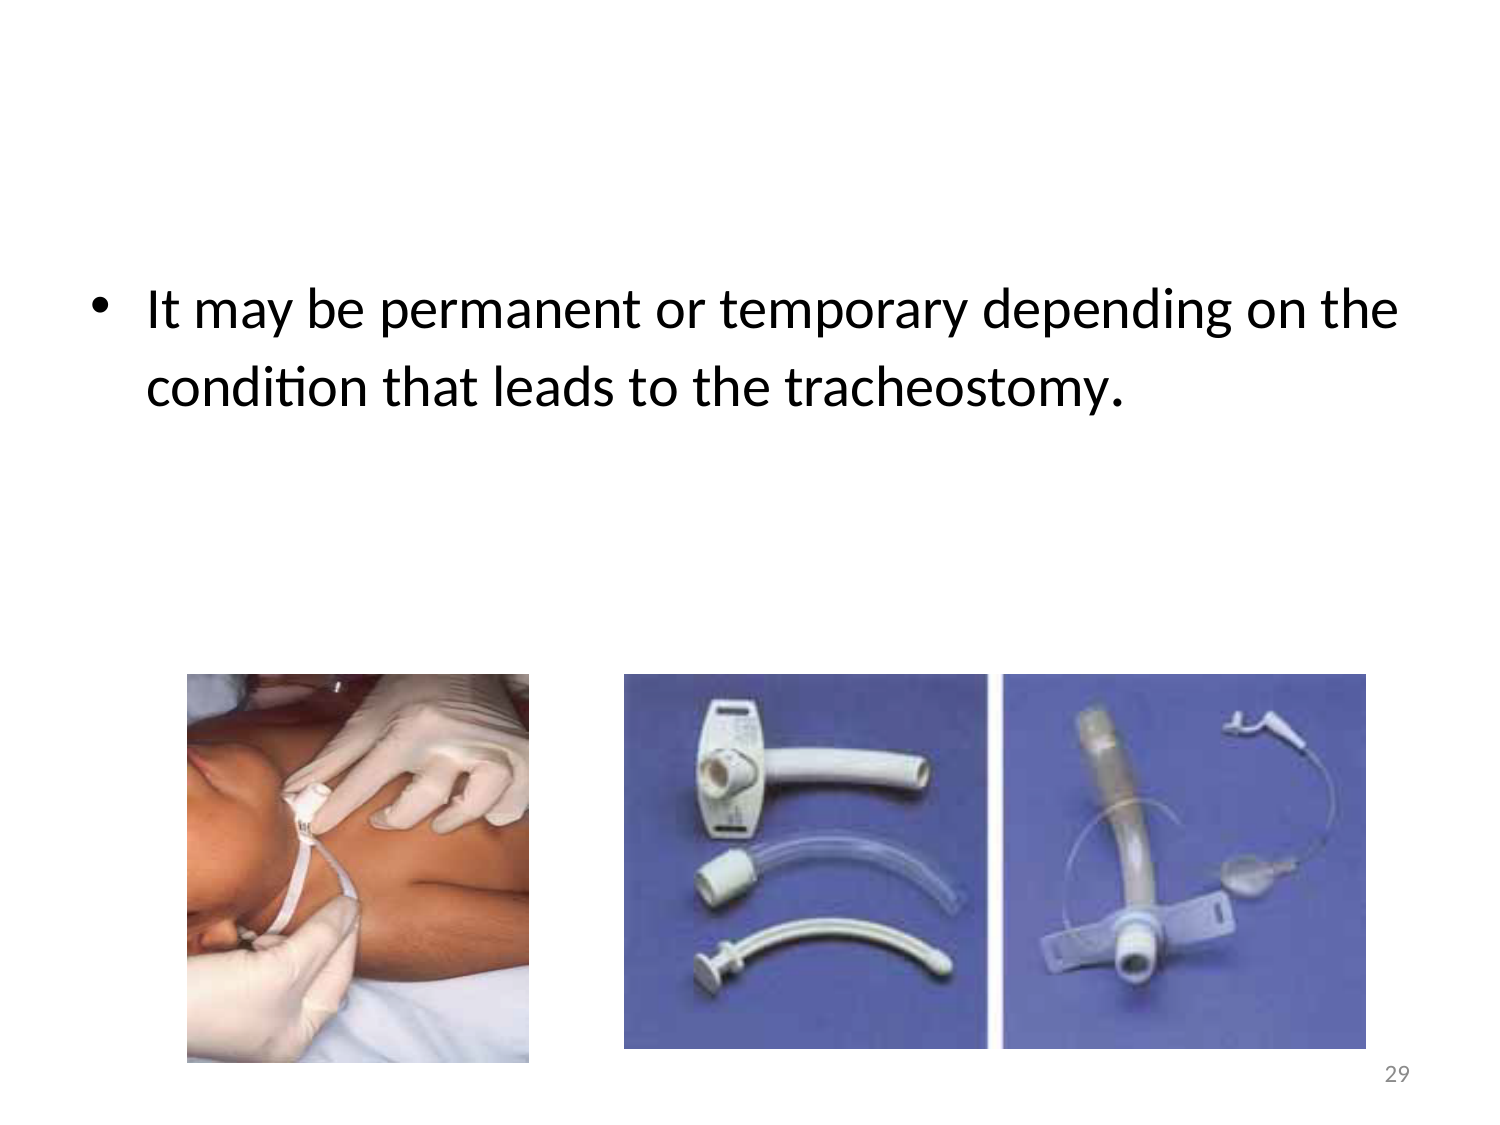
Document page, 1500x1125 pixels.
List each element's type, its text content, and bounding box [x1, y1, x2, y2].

slide_number 29 [1074, 1042, 1425, 1103]
picture [187, 674, 529, 1063]
picture [624, 674, 1366, 1049]
list It may be permanent or temporary depending on the condition that leads to the tracheostomy. [75, 262, 1450, 1005]
